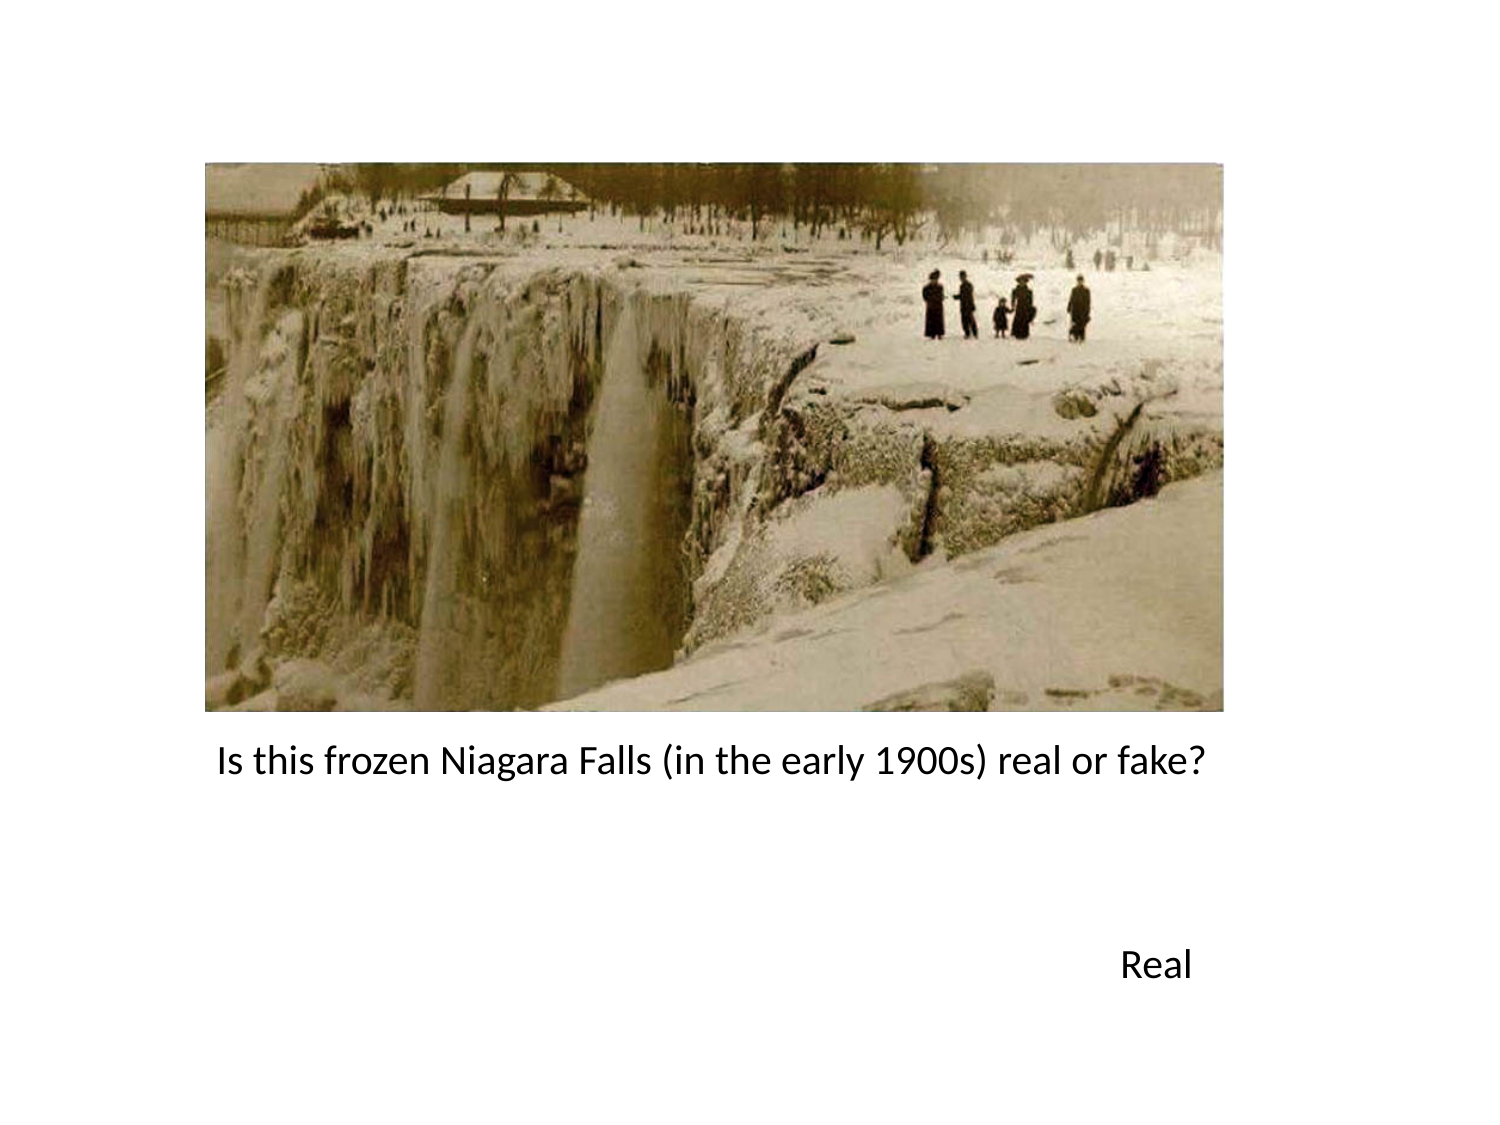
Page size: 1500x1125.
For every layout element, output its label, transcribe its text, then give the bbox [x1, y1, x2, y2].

text_box Real [1105, 929, 1208, 995]
picture [205, 162, 1226, 712]
text_box Is this frozen Niagara Falls (in the early 1900s) real or fake? [201, 725, 1223, 791]
